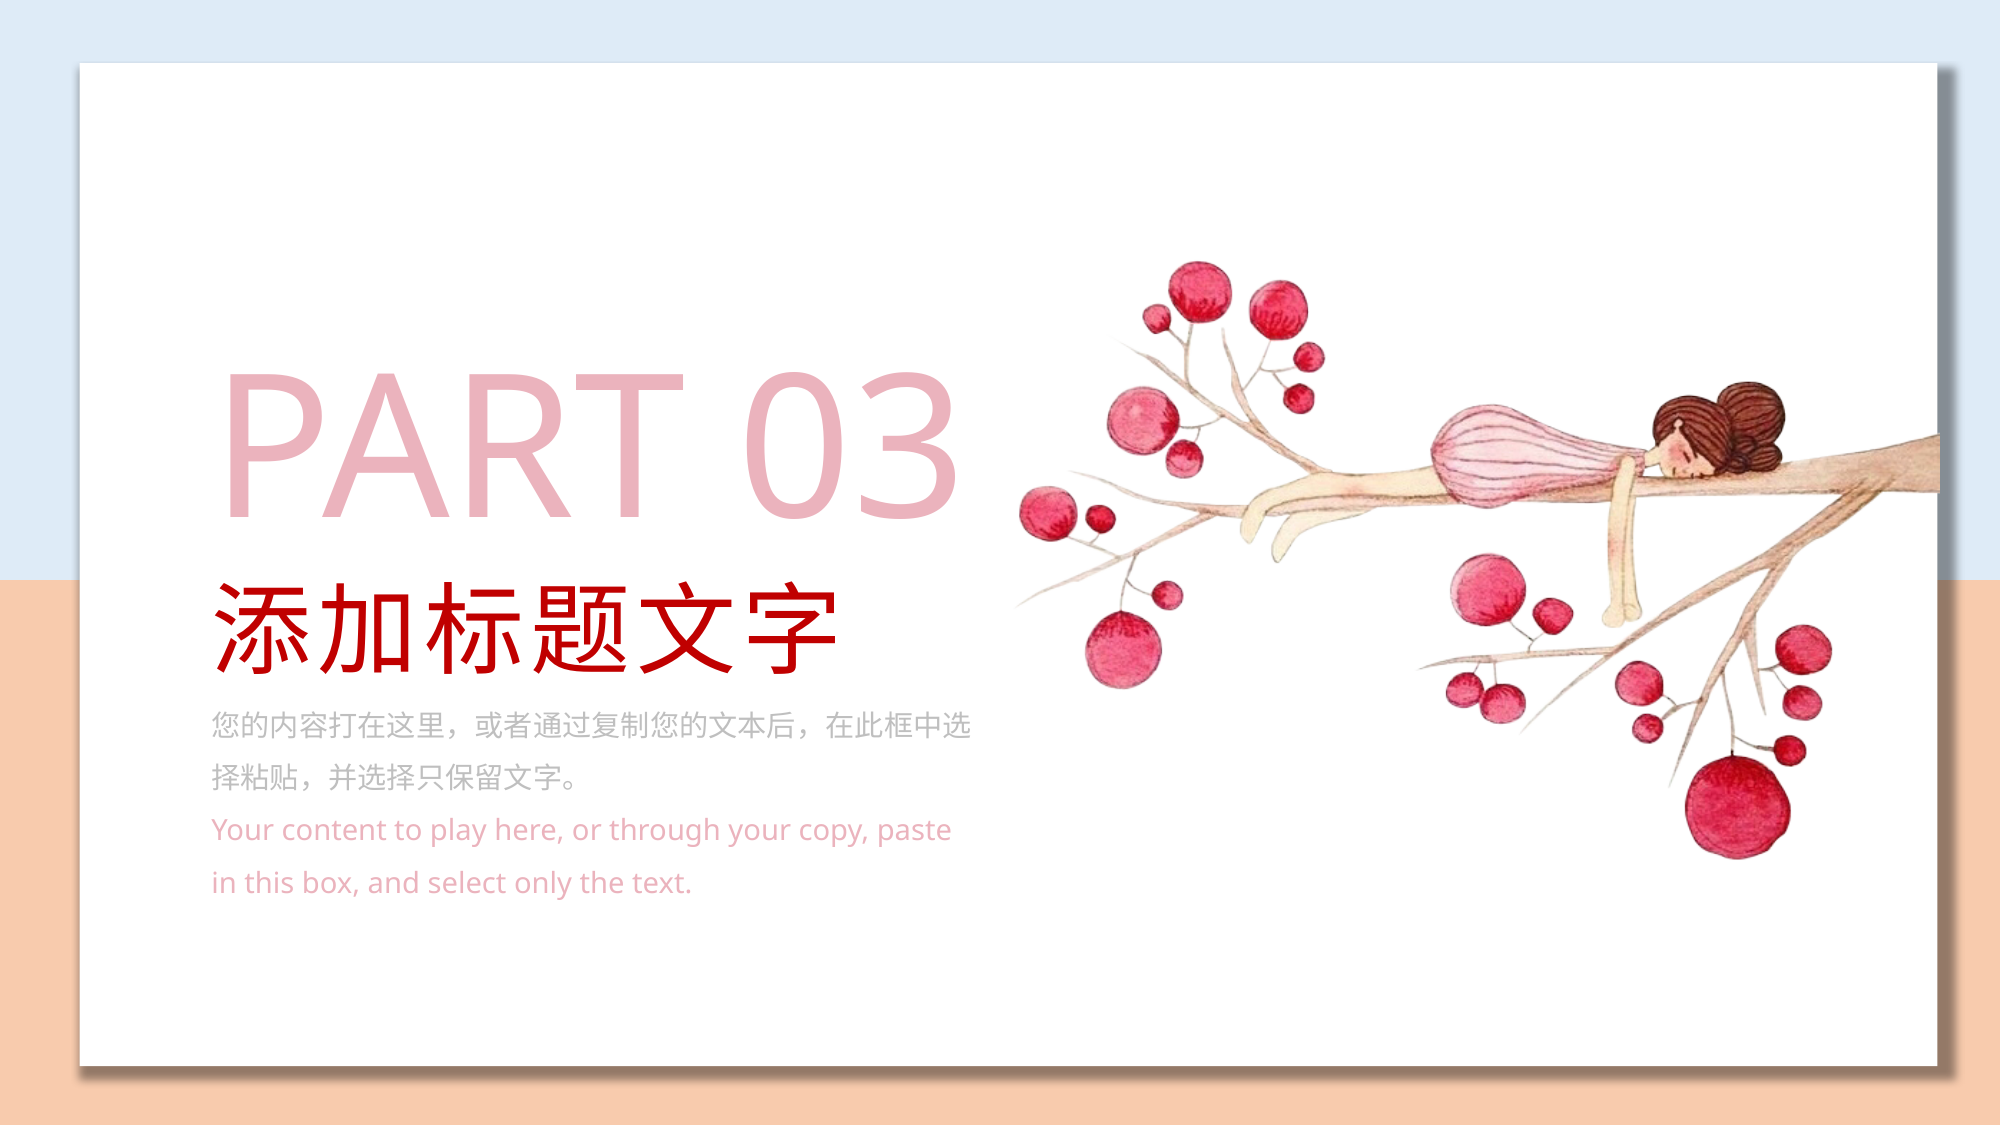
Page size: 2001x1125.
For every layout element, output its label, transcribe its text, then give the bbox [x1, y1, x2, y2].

text_box 您的内容打在这里，或者通过复制您的文本后，在此框中选择粘贴，并选择只保留文字。 Your content to play here, or through your copy, paste in this box, and select only the text. [196, 681, 988, 907]
picture [952, 58, 1940, 903]
text_box 添加标题文字 [196, 558, 924, 681]
text_box PART 03 [196, 310, 952, 565]
